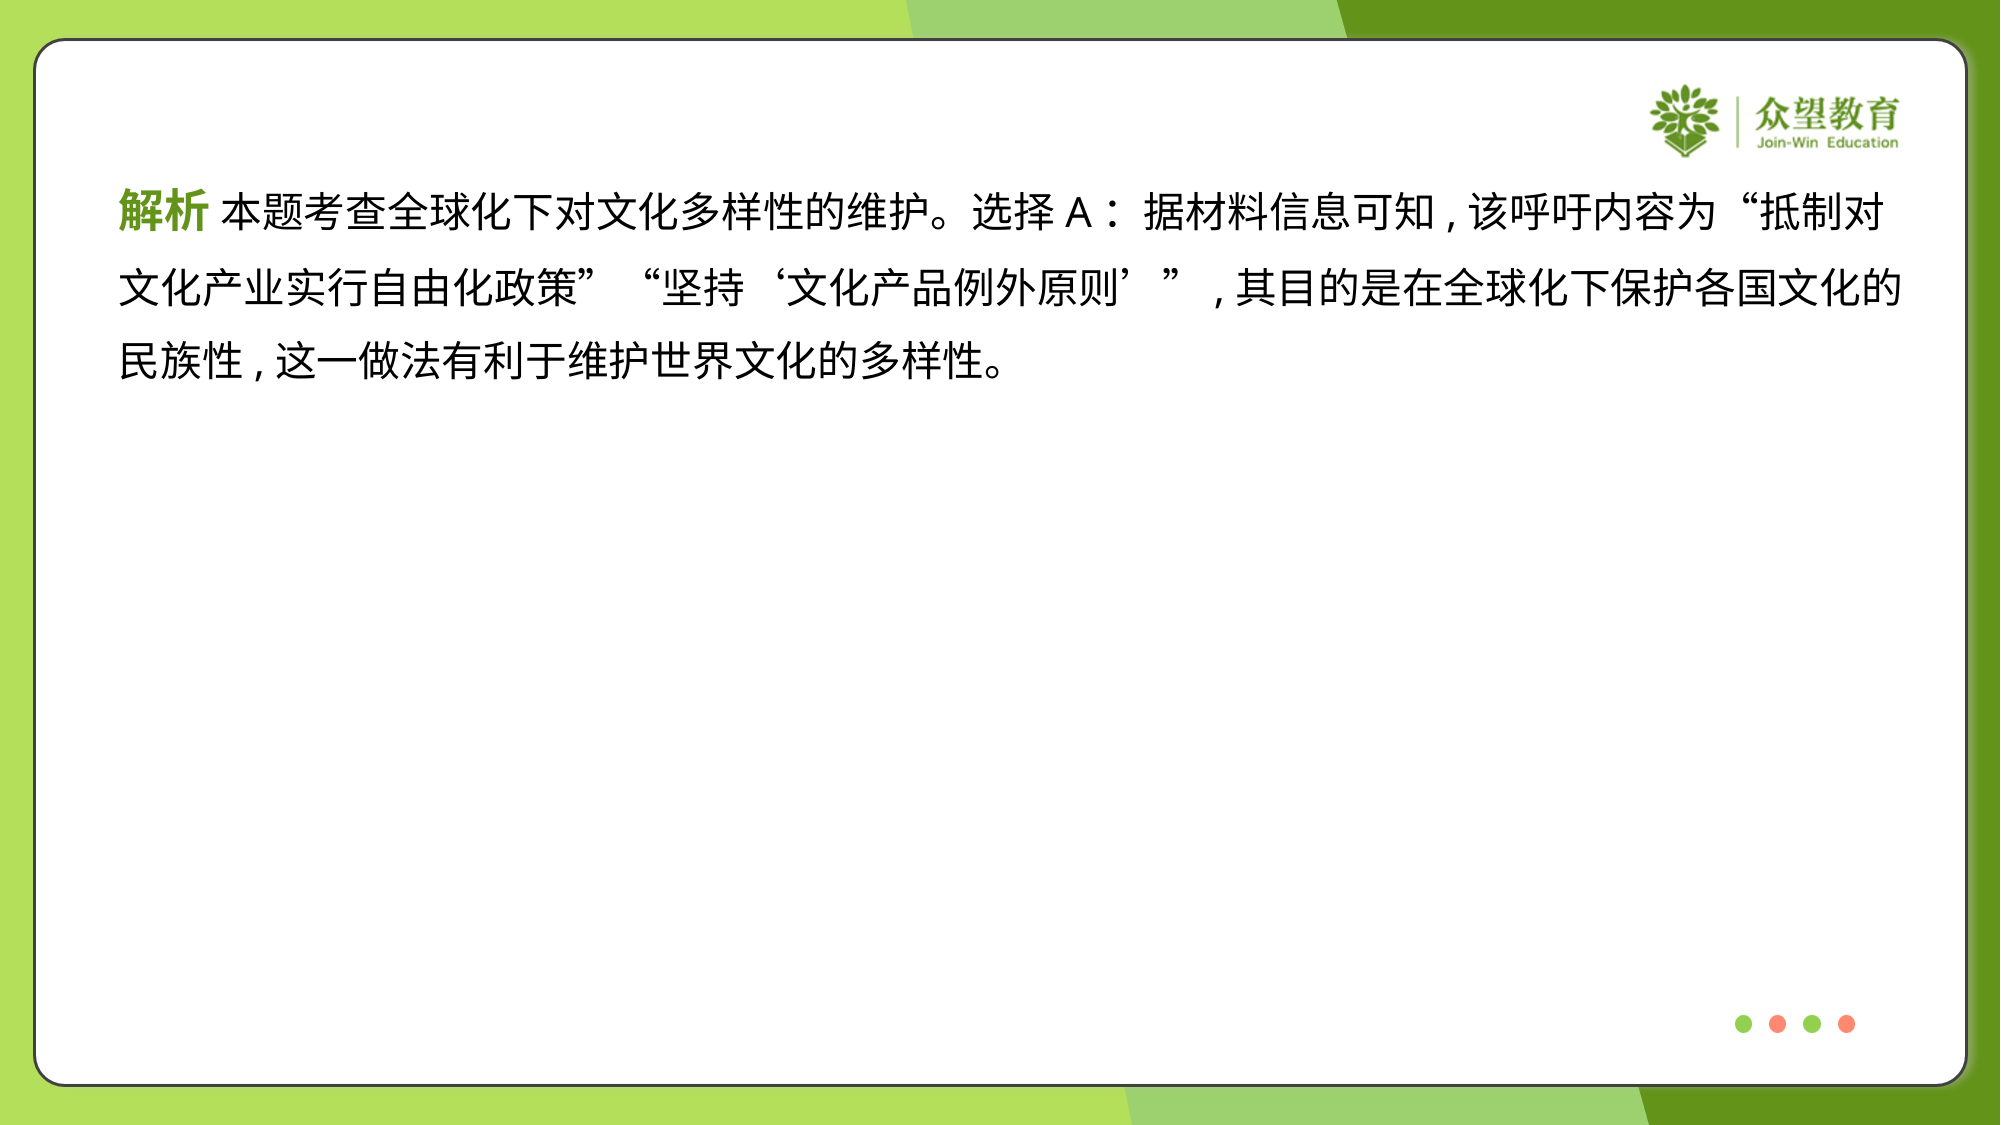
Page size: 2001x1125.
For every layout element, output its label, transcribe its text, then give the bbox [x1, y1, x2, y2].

text_box 解析 本题考查全球化下对文化多样性的维护。选择A：据材料信息可知,该呼吁内容为“抵制对 文化产业实行自由化政策”“坚持‘文化产品例外原则’”,其目的是在全球化下保护各国文化的 民族性,这一做法有利于维护世界文化的多样性。 [118, 159, 1883, 377]
picture [0, 0, 2000, 1125]
